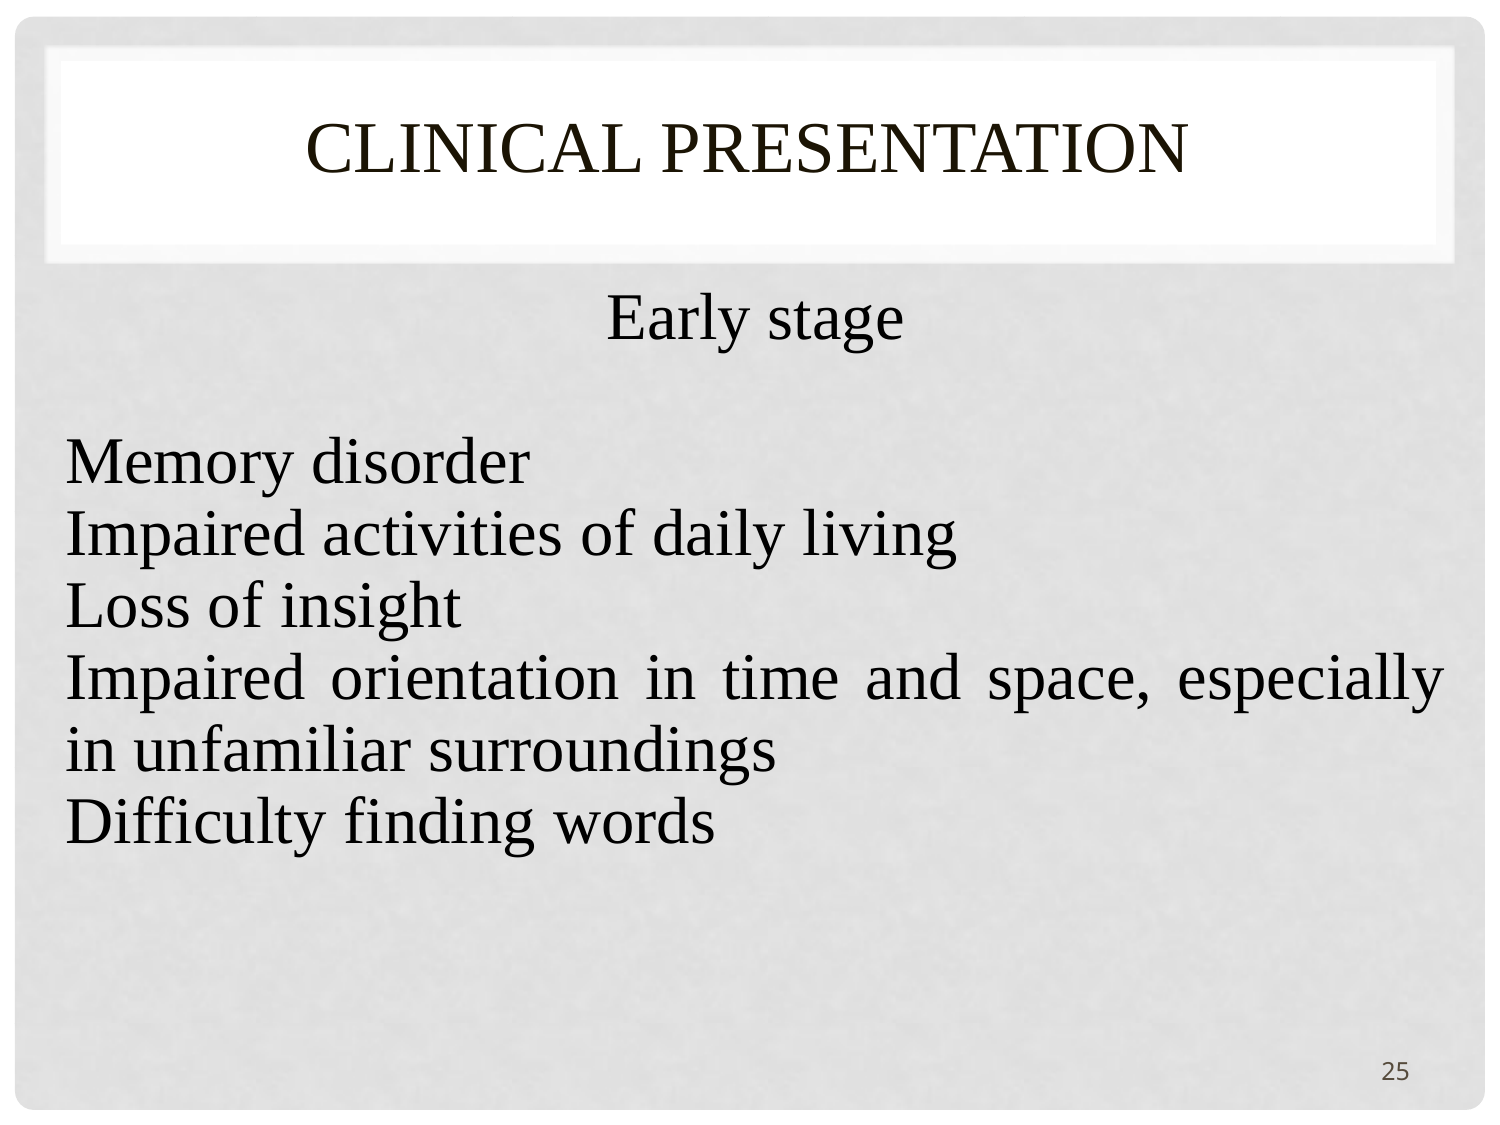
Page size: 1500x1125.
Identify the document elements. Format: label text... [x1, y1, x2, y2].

text_box Early stage Memory disorder Impaired activities of daily living Loss of insight Impaired orientation in time and space, especially in unfamiliar surroundings Difficulty finding words [49, 274, 1463, 1079]
title Clinical presentation [120, 50, 1375, 238]
slide_number 25 [1074, 1042, 1425, 1103]
